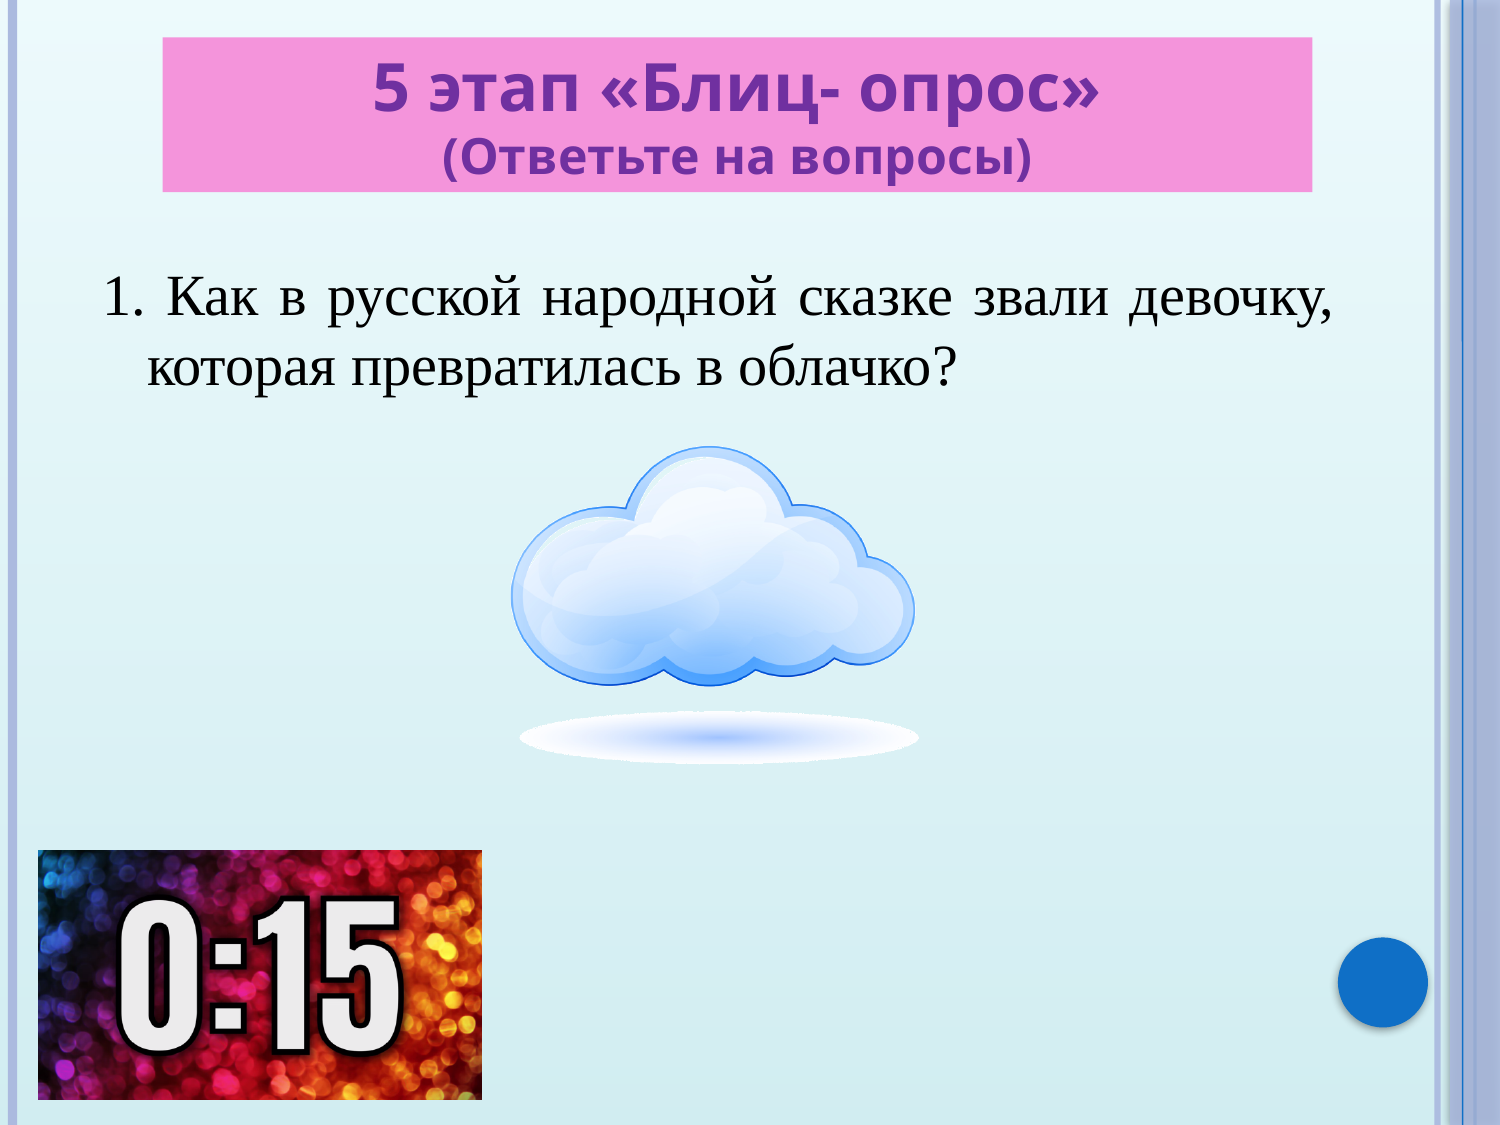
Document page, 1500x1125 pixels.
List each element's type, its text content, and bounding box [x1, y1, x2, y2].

picture [474, 424, 938, 776]
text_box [36, 849, 483, 1101]
text_box 5 этап «Блиц- опрос» (Ответьте на вопросы) [162, 37, 1313, 193]
list 1. Как в русской народной сказке звали девочку, которая превратилась в облачко? [87, 249, 1350, 450]
